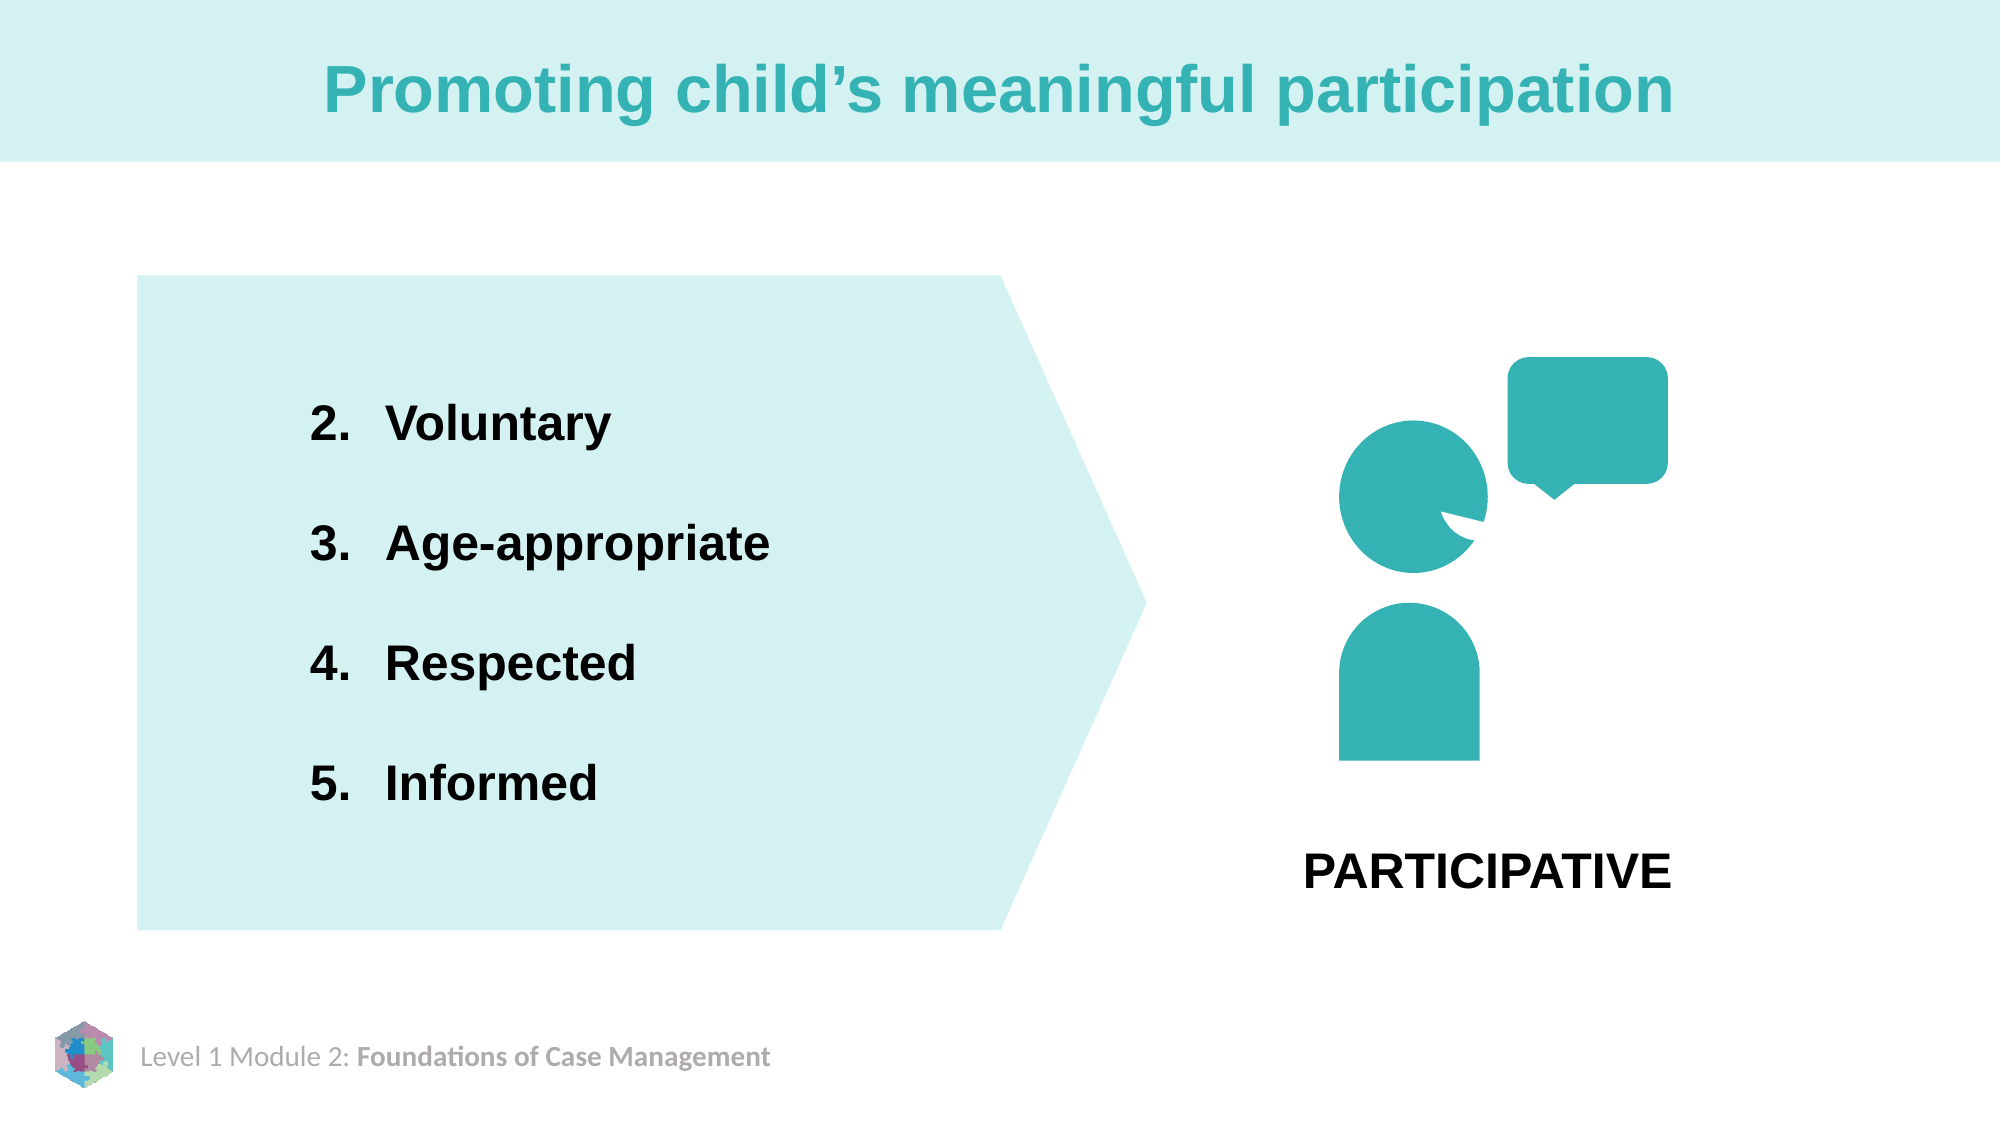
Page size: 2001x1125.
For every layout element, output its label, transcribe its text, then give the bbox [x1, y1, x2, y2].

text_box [1339, 356, 1668, 761]
title Promoting child’s meaningful participation [137, 19, 1863, 163]
picture [55, 1021, 113, 1088]
text_box PARTICIPATIVE [1230, 831, 1745, 907]
text_box Voluntary Age-appropriate Respected Informed [294, 383, 786, 819]
text_box [136, 274, 1148, 932]
